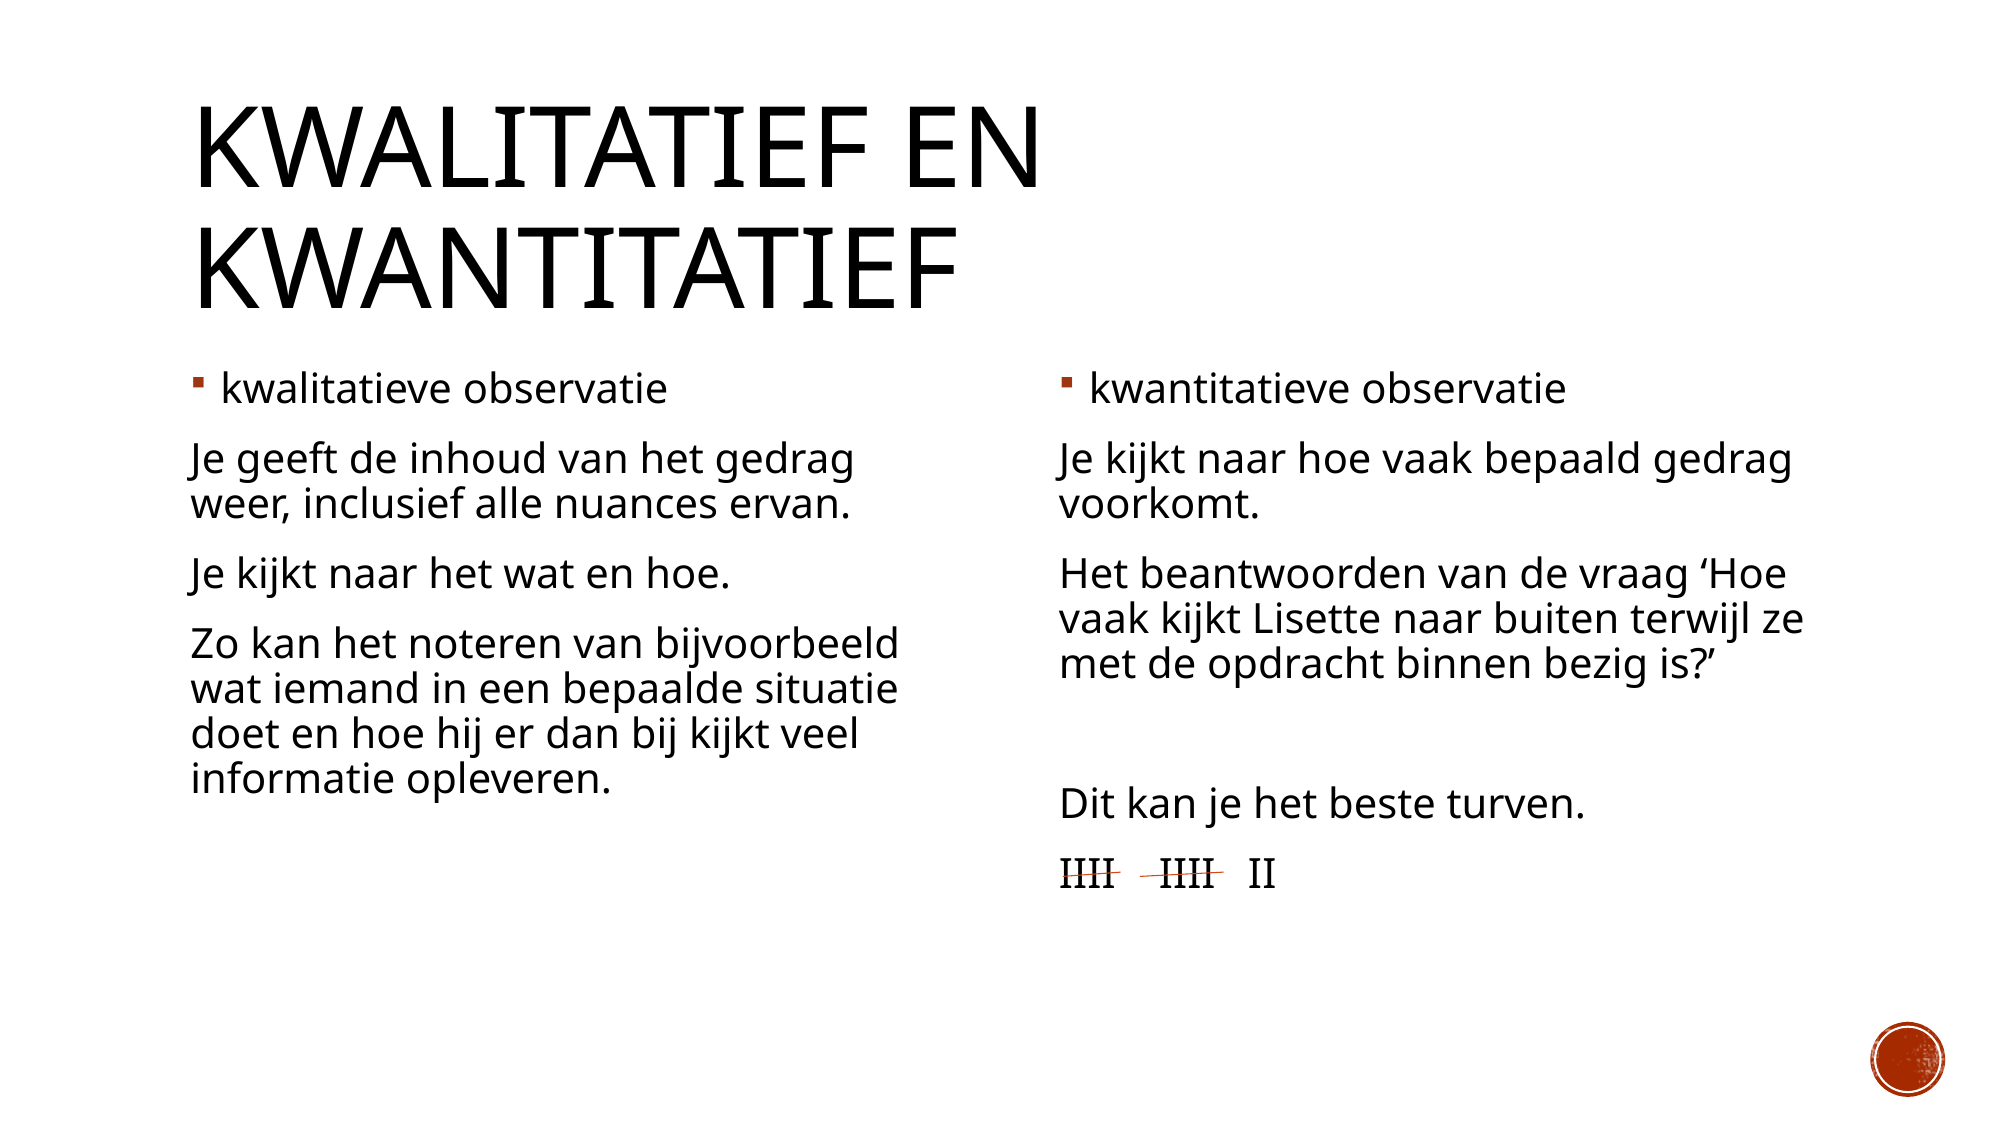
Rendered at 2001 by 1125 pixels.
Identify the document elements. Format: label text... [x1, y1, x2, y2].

title Kwalitatief en kwantitatief [175, 79, 1826, 344]
list kwalitatieve observatie Je geeft de inhoud van het gedrag weer, inclusief alle nuances ervan. Je kijkt naar het wat en hoe. Zo kan het noteren van bijvoorbeeld wat iemand in een bepaalde situatie doet en hoe hij er dan bij kijkt veel informatie opleveren. [175, 360, 956, 1013]
list kwantitatieve observatie Je kijkt naar hoe vaak bepaald gedrag voorkomt. Het beantwoorden van de vraag ‘Hoe vaak kijkt Lisette naar buiten terwijl ze met de opdracht binnen bezig is?’ Dit kan je het beste turven. IIII IIII II [1043, 360, 1824, 1013]
